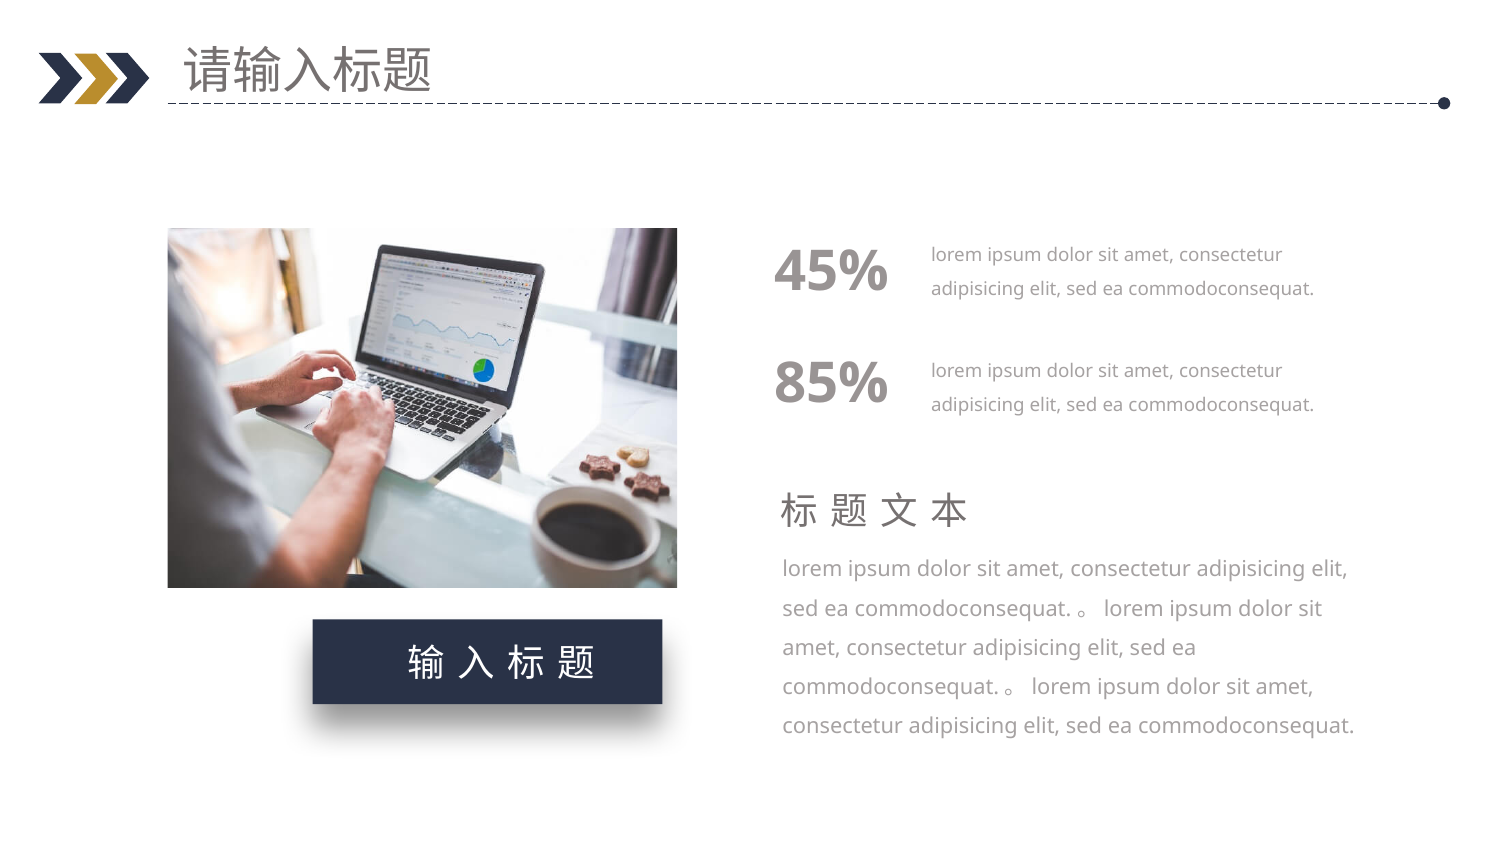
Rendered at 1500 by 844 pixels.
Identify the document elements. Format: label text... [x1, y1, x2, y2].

picture [167, 227, 678, 588]
text_box 85% [751, 346, 916, 422]
text_box lorem ipsum dolor sit amet, consectetur adipisicing elit, sed ea commodoconsequat. [916, 340, 1365, 423]
text_box 标题文本 [765, 479, 1141, 540]
text_box 输入标题 [392, 631, 768, 692]
text_box lorem ipsum dolor sit amet, consectetur adipisicing elit, sed ea commodoconsequat.。lorem ipsum dolor sit amet, consectetur adipisicing elit, sed ea commodoconsequat.。lorem ipsum dolor sit amet, consectetur adipisicing elit, sed ea commodoconsequat. [767, 534, 1374, 746]
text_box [38, 31, 1444, 107]
text_box 45% [751, 234, 954, 310]
text_box lorem ipsum dolor sit amet, consectetur adipisicing elit, sed ea commodoconsequat. [916, 224, 1365, 307]
text_box [312, 618, 663, 705]
